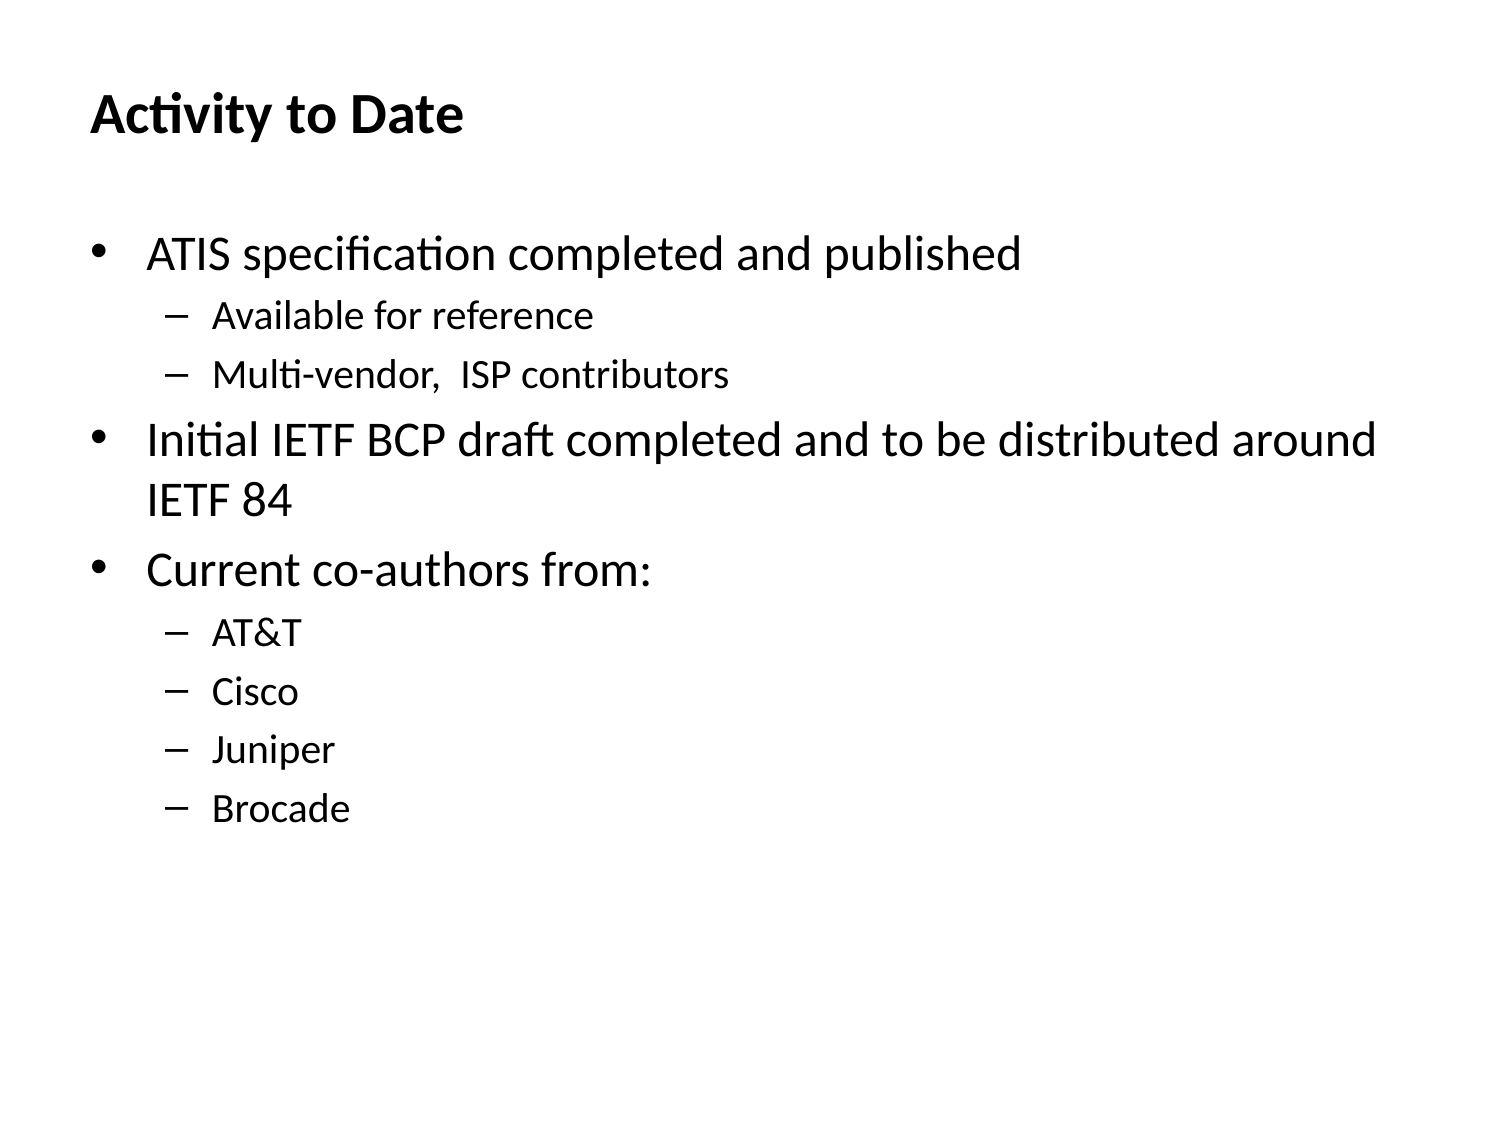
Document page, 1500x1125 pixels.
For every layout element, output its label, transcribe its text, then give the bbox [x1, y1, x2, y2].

list ATIS specification completed and published Available for reference Multi-vendor, ISP contributors Initial IETF BCP draft completed and to be distributed around IETF 84 Current co-authors from: AT&T Cisco Juniper Brocade [75, 212, 1425, 955]
title Activity to Date [75, 45, 1425, 175]
